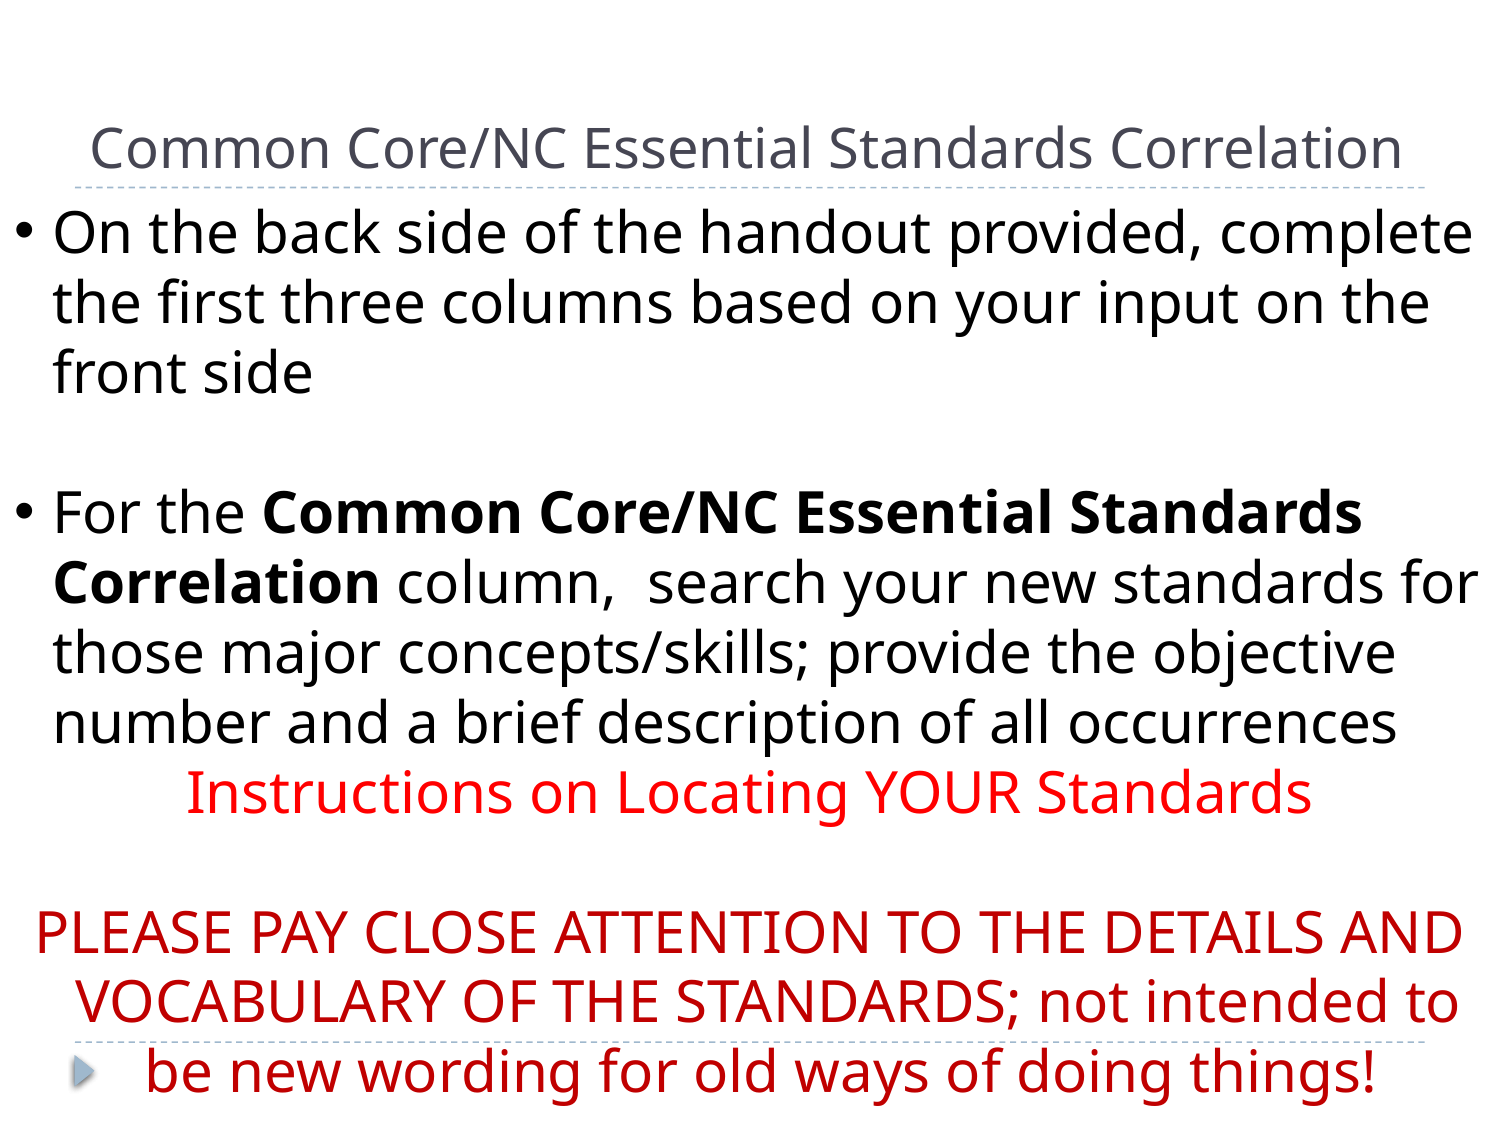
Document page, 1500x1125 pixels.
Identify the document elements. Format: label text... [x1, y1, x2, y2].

text_box On the back side of the handout provided, complete the first three columns based on your input on the front side For the Common Core/NC Essential Standards Correlation column, search your new standards for those major concepts/skills; provide the objective number and a brief description of all occurrences Instructions on Locating YOUR Standards PLEASE PAY CLOSE ATTENTION TO THE DETAILS AND VOCABULARY OF THE STANDARDS; not intended to be new wording for old ways of doing things! [0, 187, 1500, 1112]
title Common Core/NC Essential Standards Correlation [75, 37, 1425, 187]
